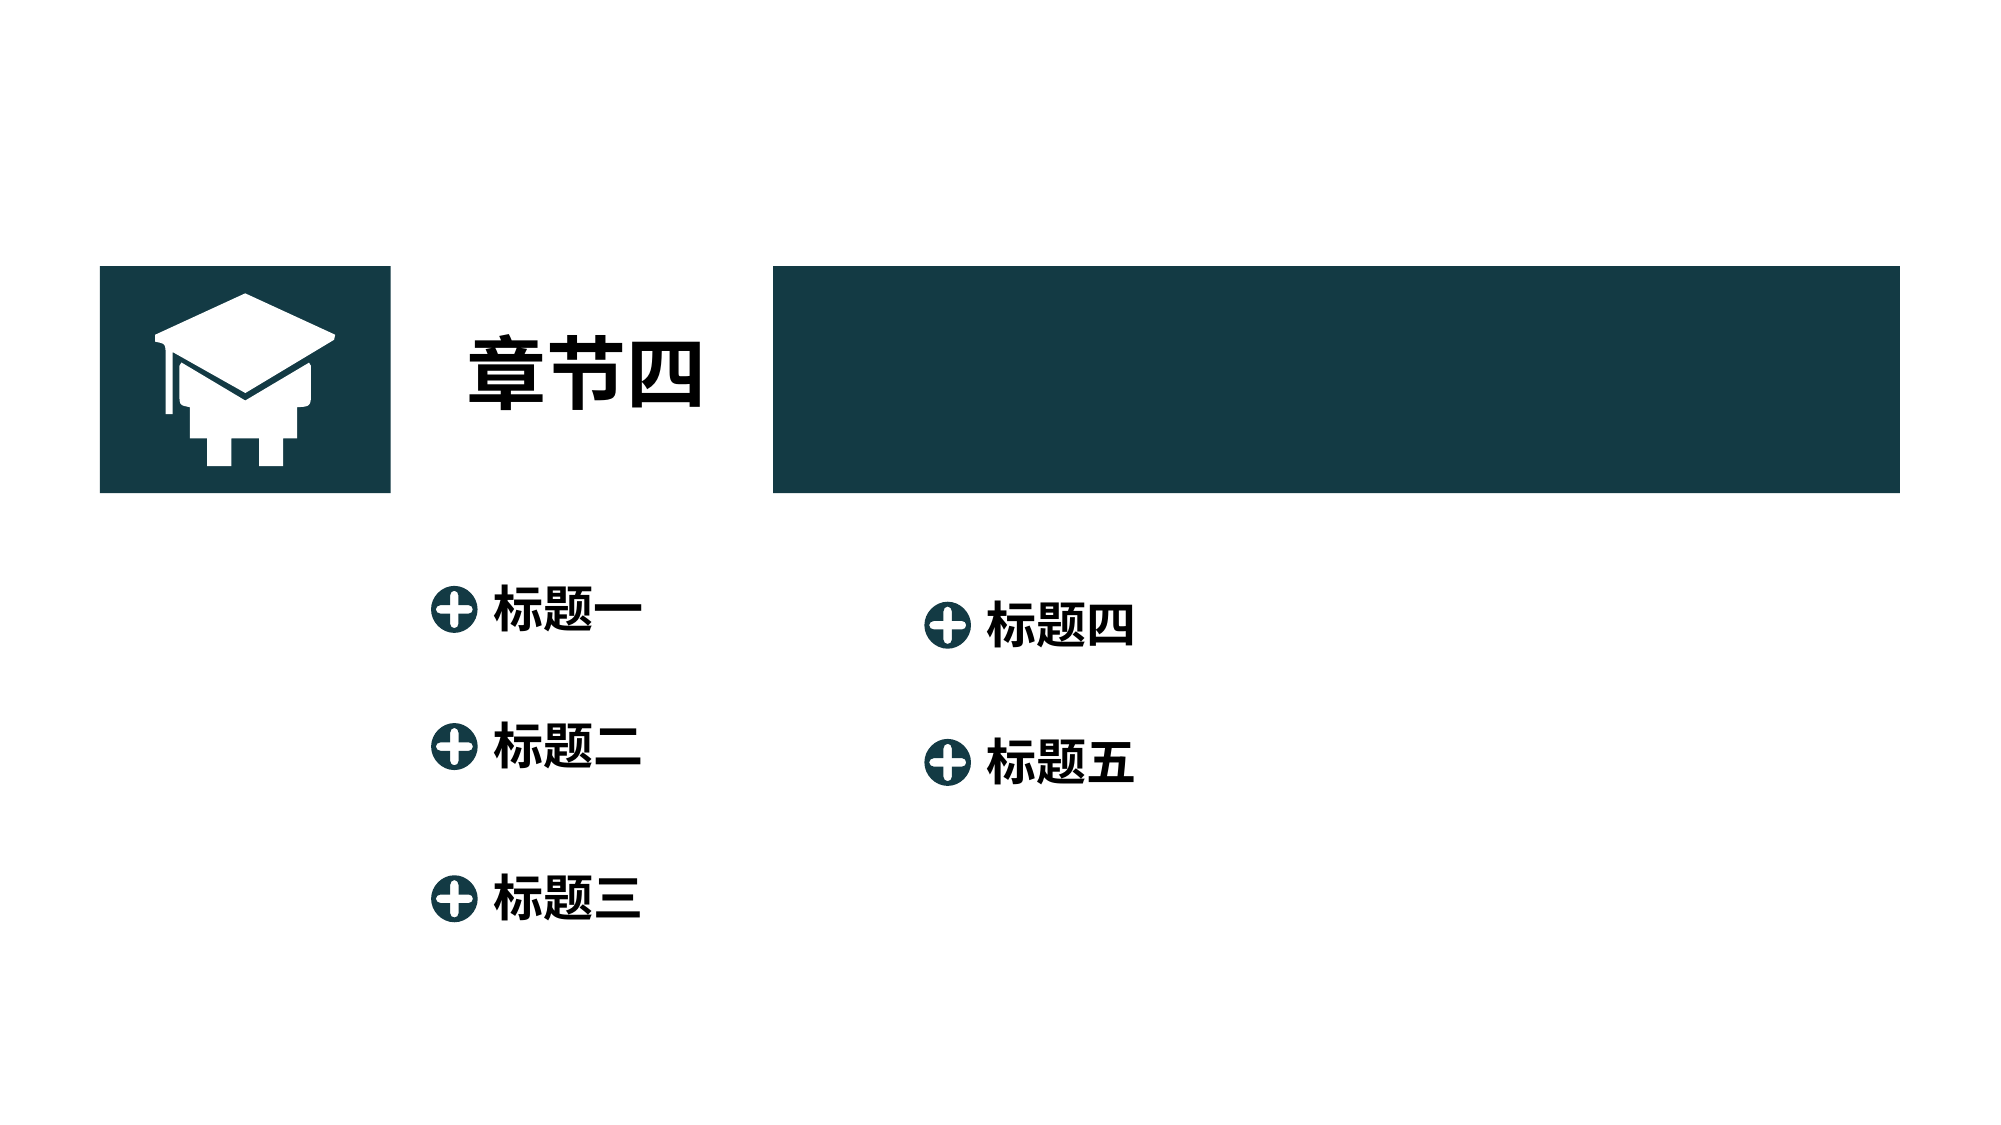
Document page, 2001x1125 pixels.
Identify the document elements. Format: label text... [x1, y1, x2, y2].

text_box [431, 569, 660, 646]
text_box [772, 265, 1901, 494]
text_box 章节四 [451, 315, 722, 427]
text_box [99, 265, 392, 494]
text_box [924, 722, 1153, 799]
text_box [431, 707, 660, 783]
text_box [924, 585, 1153, 662]
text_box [431, 859, 660, 936]
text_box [155, 293, 336, 466]
